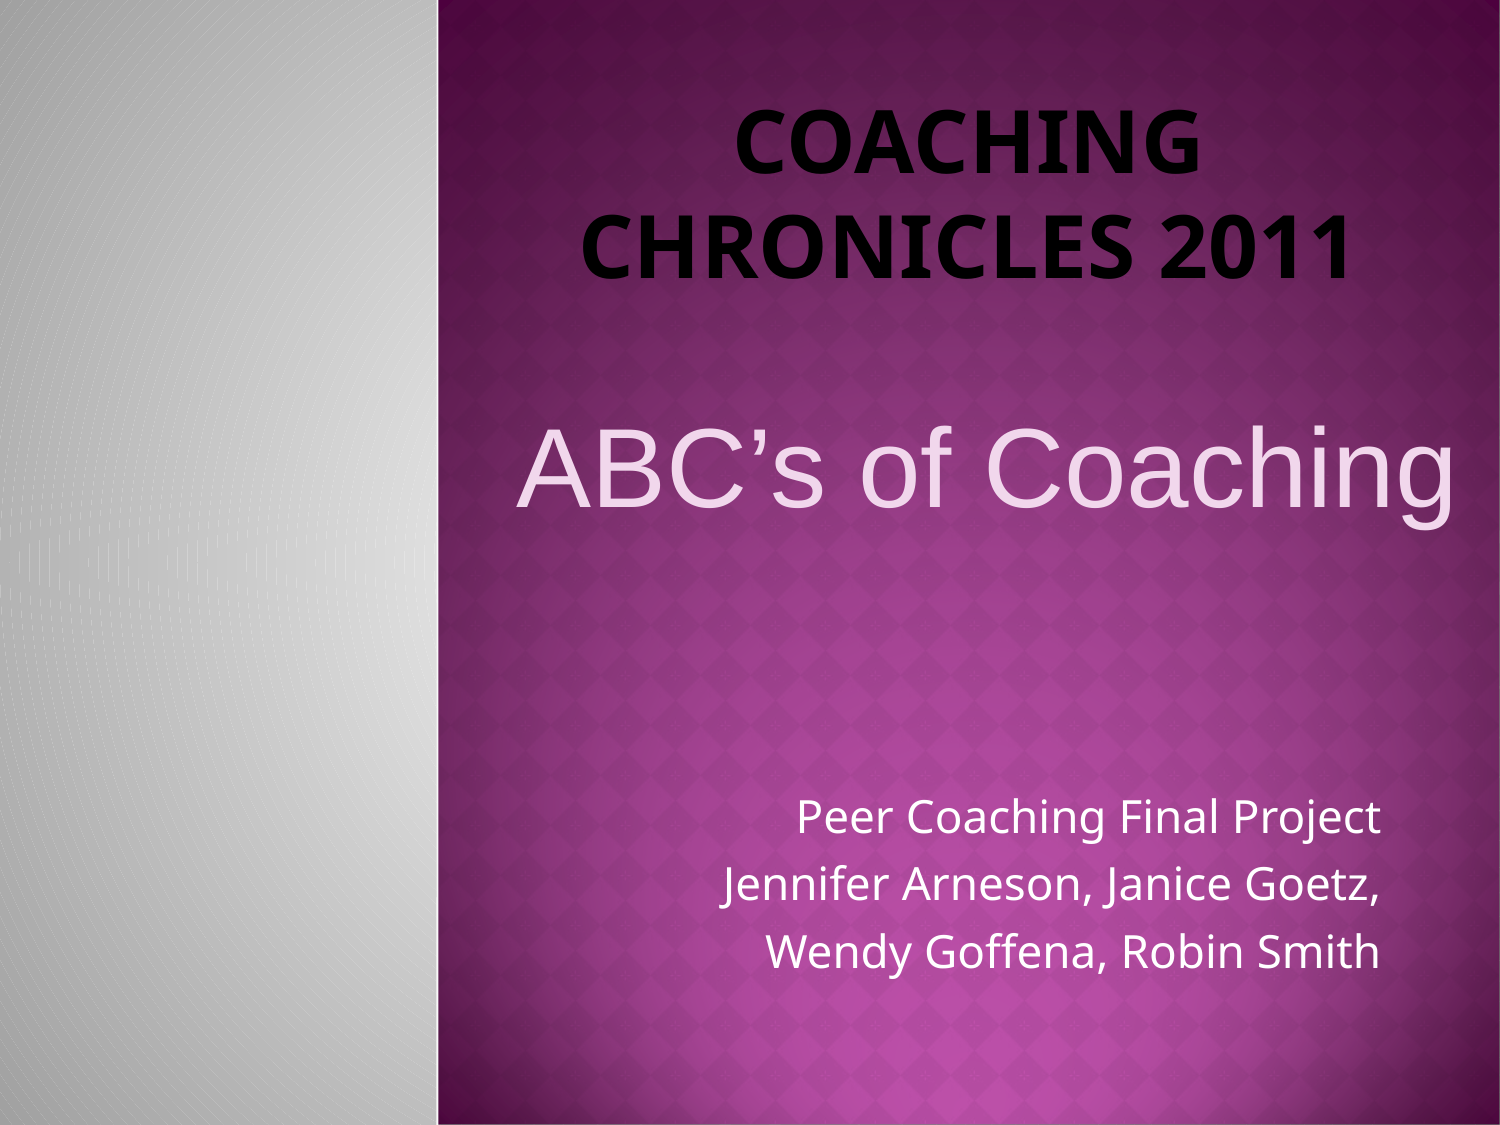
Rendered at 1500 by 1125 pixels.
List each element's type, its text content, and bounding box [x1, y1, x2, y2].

title Coaching Chronicles 2011 [549, 0, 1388, 296]
subtitle Peer Coaching Final Project Jennifer Arneson, Janice Goetz, Wendy Goffena, Robin Smith [549, 787, 1390, 1045]
picture [439, 0, 1500, 1125]
text_box ABC’s of Coaching [474, 387, 1500, 538]
